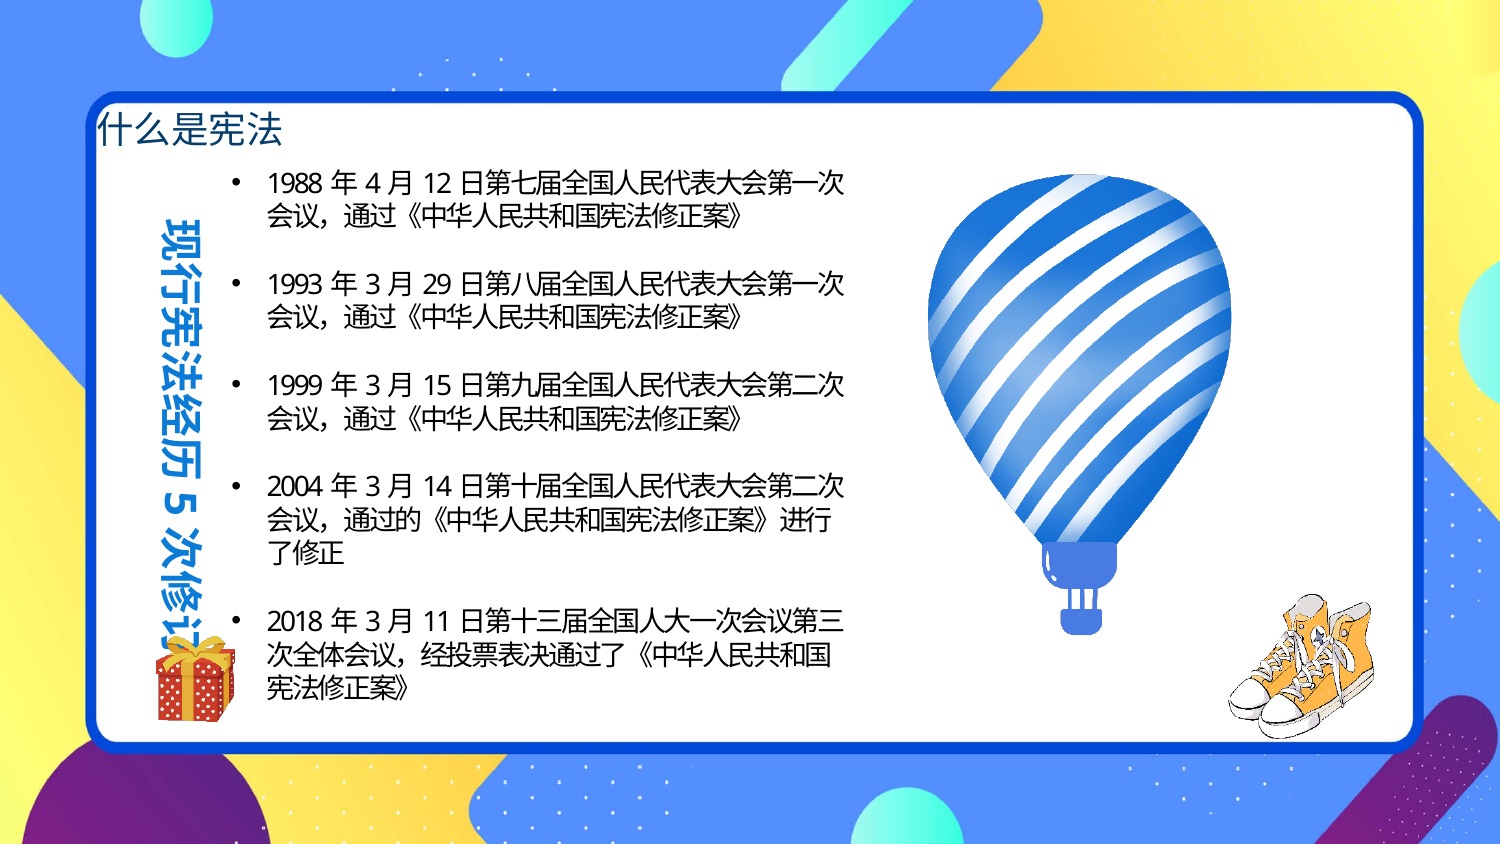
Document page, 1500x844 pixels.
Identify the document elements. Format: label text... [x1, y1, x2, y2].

picture [0, 0, 1500, 844]
text_box 现行宪法经历5次修订 [132, 203, 216, 625]
text_box 什么是宪法 [81, 98, 299, 159]
text_box 1988年4月12日第七届全国人民代表大会第一次会议，通过《中华人民共和国宪法修正案》 1993年3月29日第八届全国人民代表大会第一次会议，通过《中华人民共和国宪法修正案》 1999年3月15日第九届全国人民代表大会第二次会议，通过《中华人民共和国宪法修正案》 2004年3月14日第十届全国人民代表大会第二次会议，通过的《中华人民共和国宪法修正案》进行了修正 2018年3月11日第十三届全国人大一次会议第三次全体会议，经投票表决通过了《中华人民共和国宪法修正案》 [216, 157, 863, 712]
